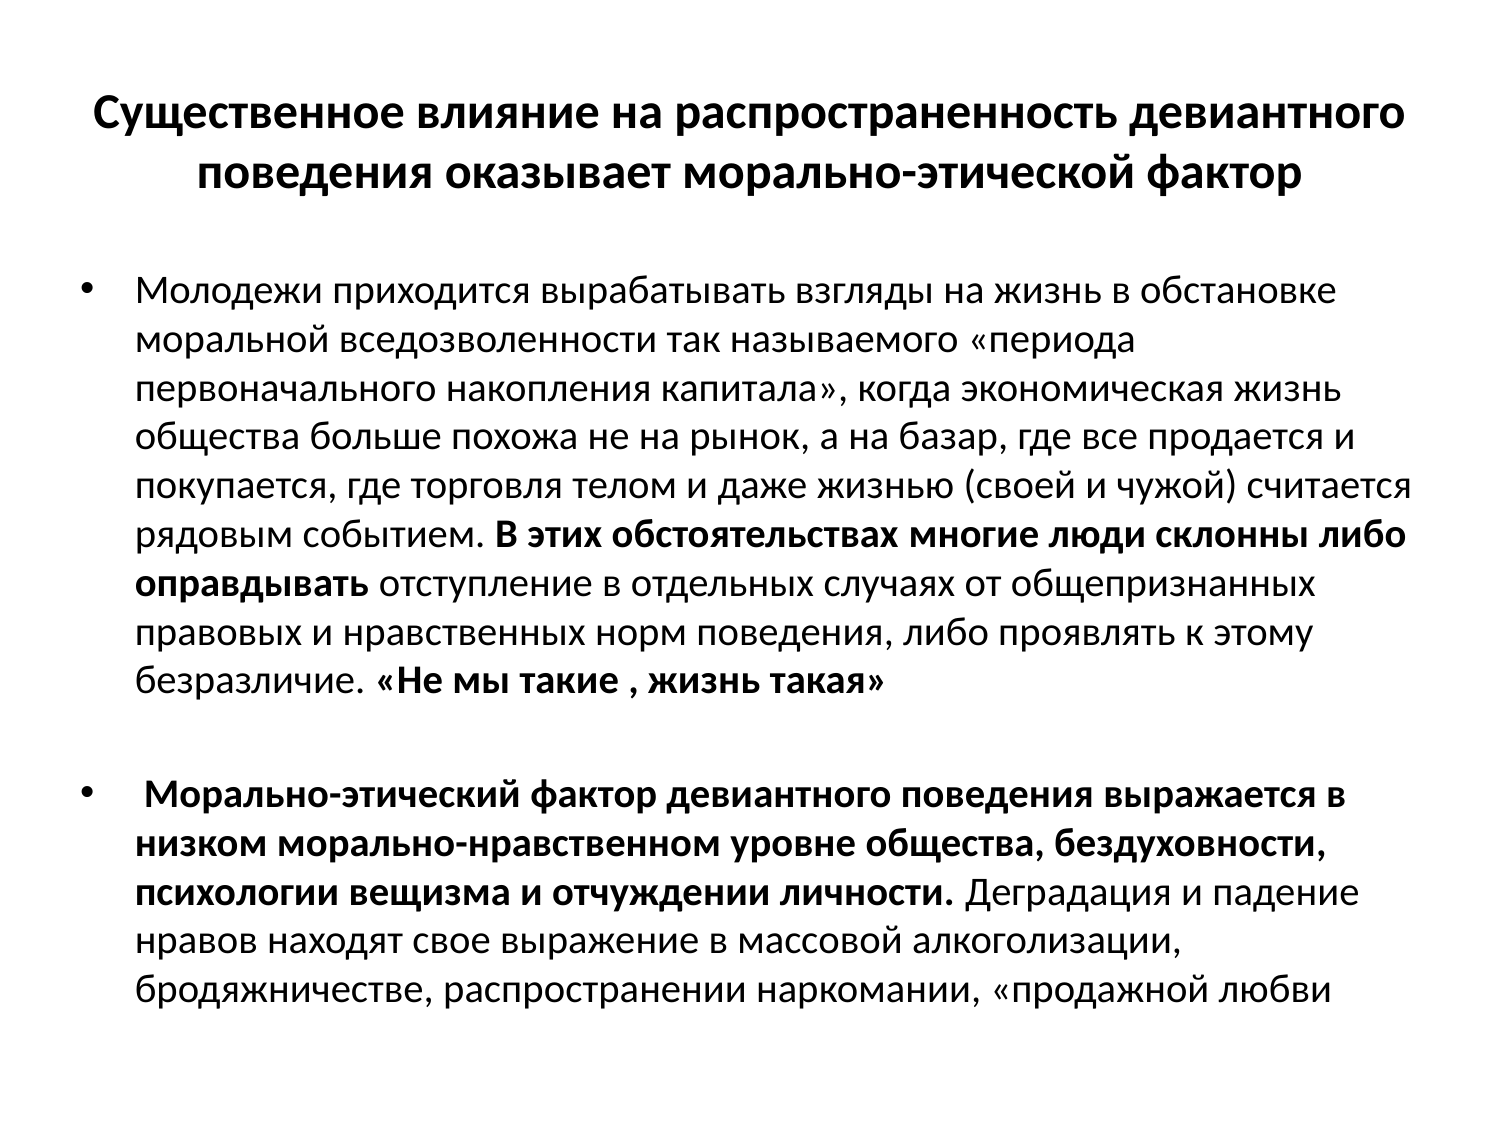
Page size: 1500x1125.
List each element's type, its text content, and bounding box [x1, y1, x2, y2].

title Существенное влияние на распространенность девиантного поведения оказывает морально-этической фактор [75, 45, 1425, 233]
list Молодежи приходится вырабатывать взгляды на жизнь в обстановке моральной вседозволенности так называемого «периода первоначального накопления капитала», когда экономическая жизнь общества больше похожа не на рынок, а на базар, где все продается и покупается, где торговля телом и даже жизнью (своей и чужой) считается рядовым событием. В этих обстоятельствах многие люди склонны либо оправдывать отступление в отдельных случаях от общепризнанных правовых и нравственных норм поведения, либо проявлять к этому безразличие. «Не мы такие , жизнь такая» Морально-этический фактор девиантного поведения выражается в низком морально-нравственном уровне общества, бездуховности, психологии вещизма и отчуждении личности. Деградация и падение нравов находят свое выражение в массовой алкоголизации, бродяжничестве, распространении наркомании, «продажной любви [64, 255, 1436, 1035]
